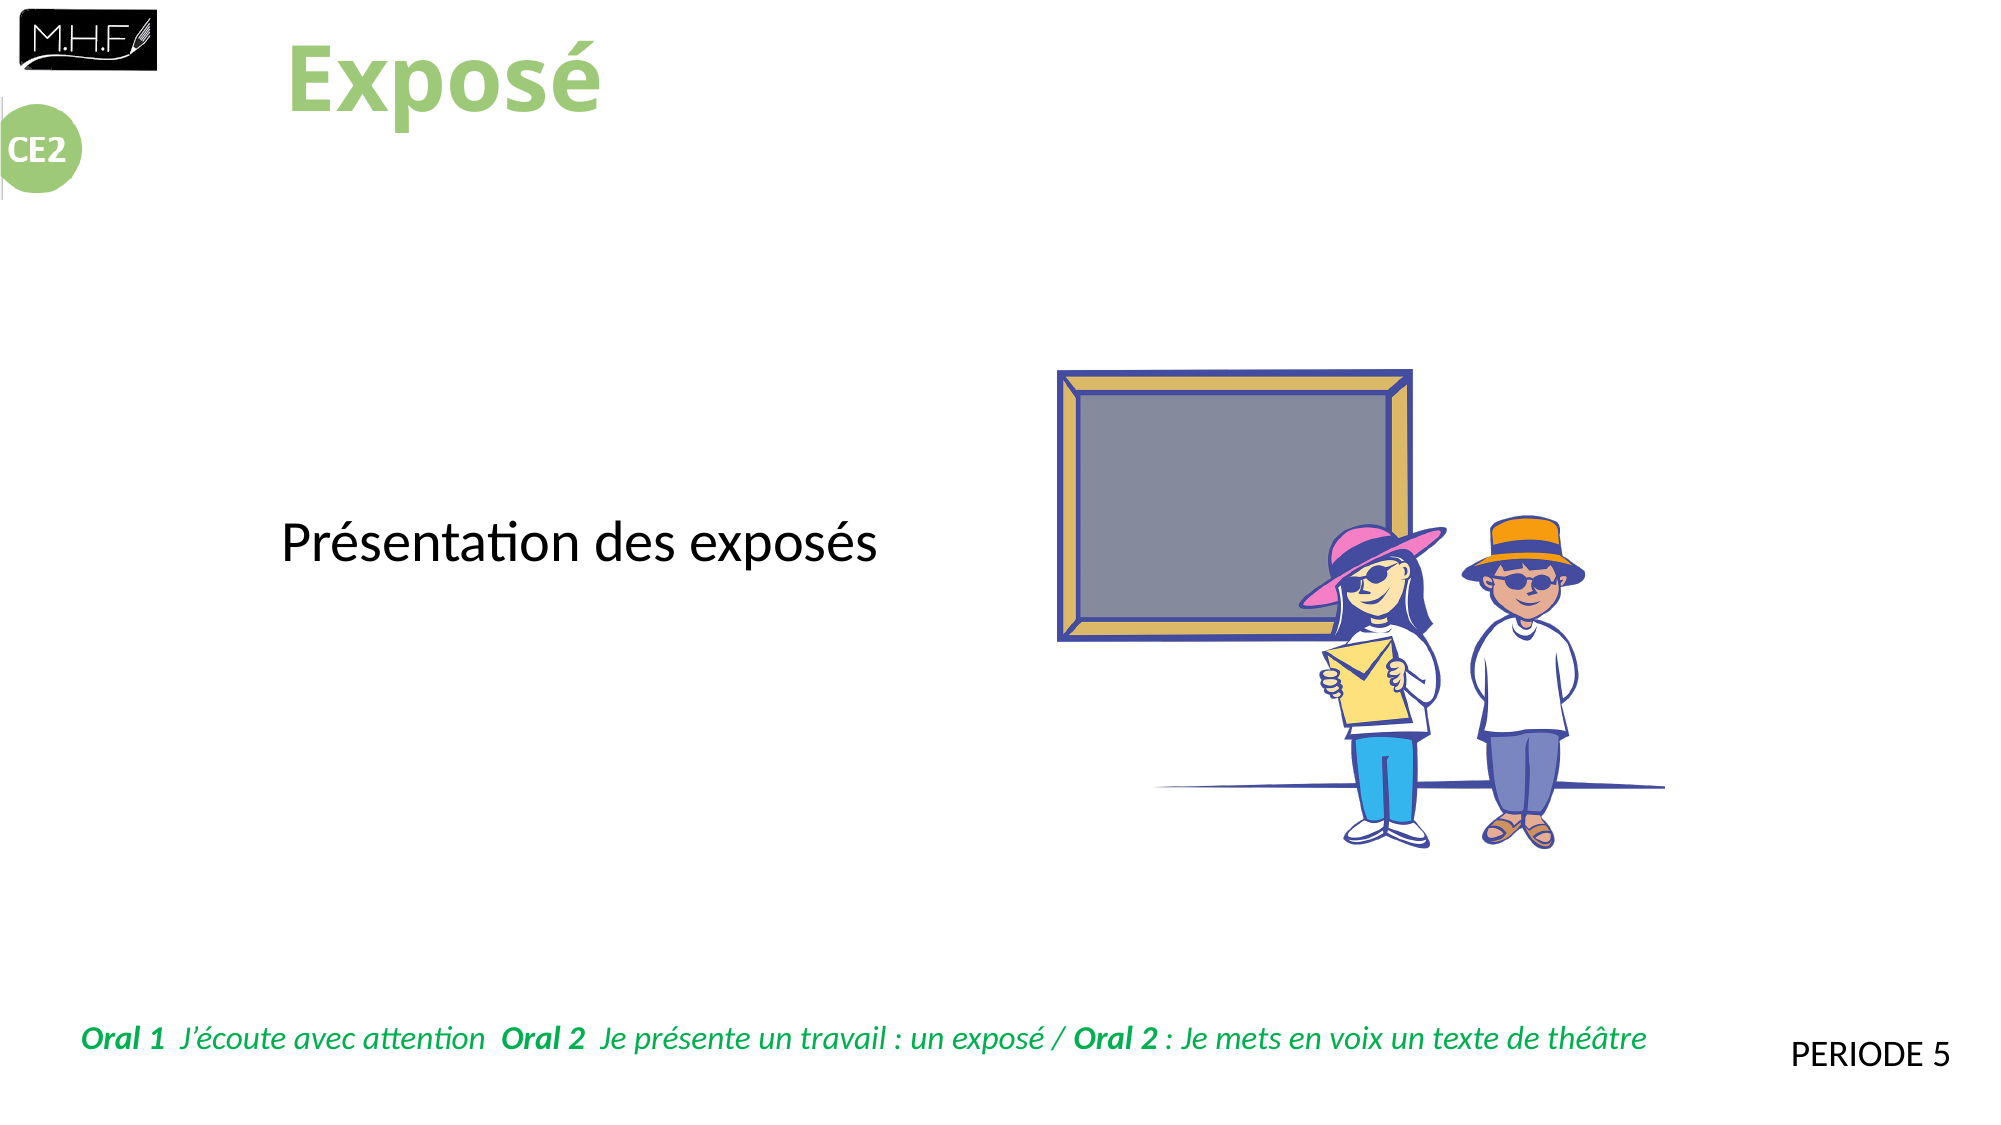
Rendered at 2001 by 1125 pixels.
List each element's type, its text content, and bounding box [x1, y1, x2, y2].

picture [1057, 369, 1665, 849]
text_box Présentation des exposés [266, 503, 912, 582]
picture [0, 97, 87, 200]
text_box PERIODE 5 [1362, 1021, 1967, 1082]
text_box Oral 1 J’écoute avec attention Oral 2 Je présente un travail : un exposé / Oral 2 : Je mets en voix un texte de théâtre [66, 1008, 1768, 1070]
title Exposé [222, 7, 1894, 156]
picture [16, 7, 157, 74]
